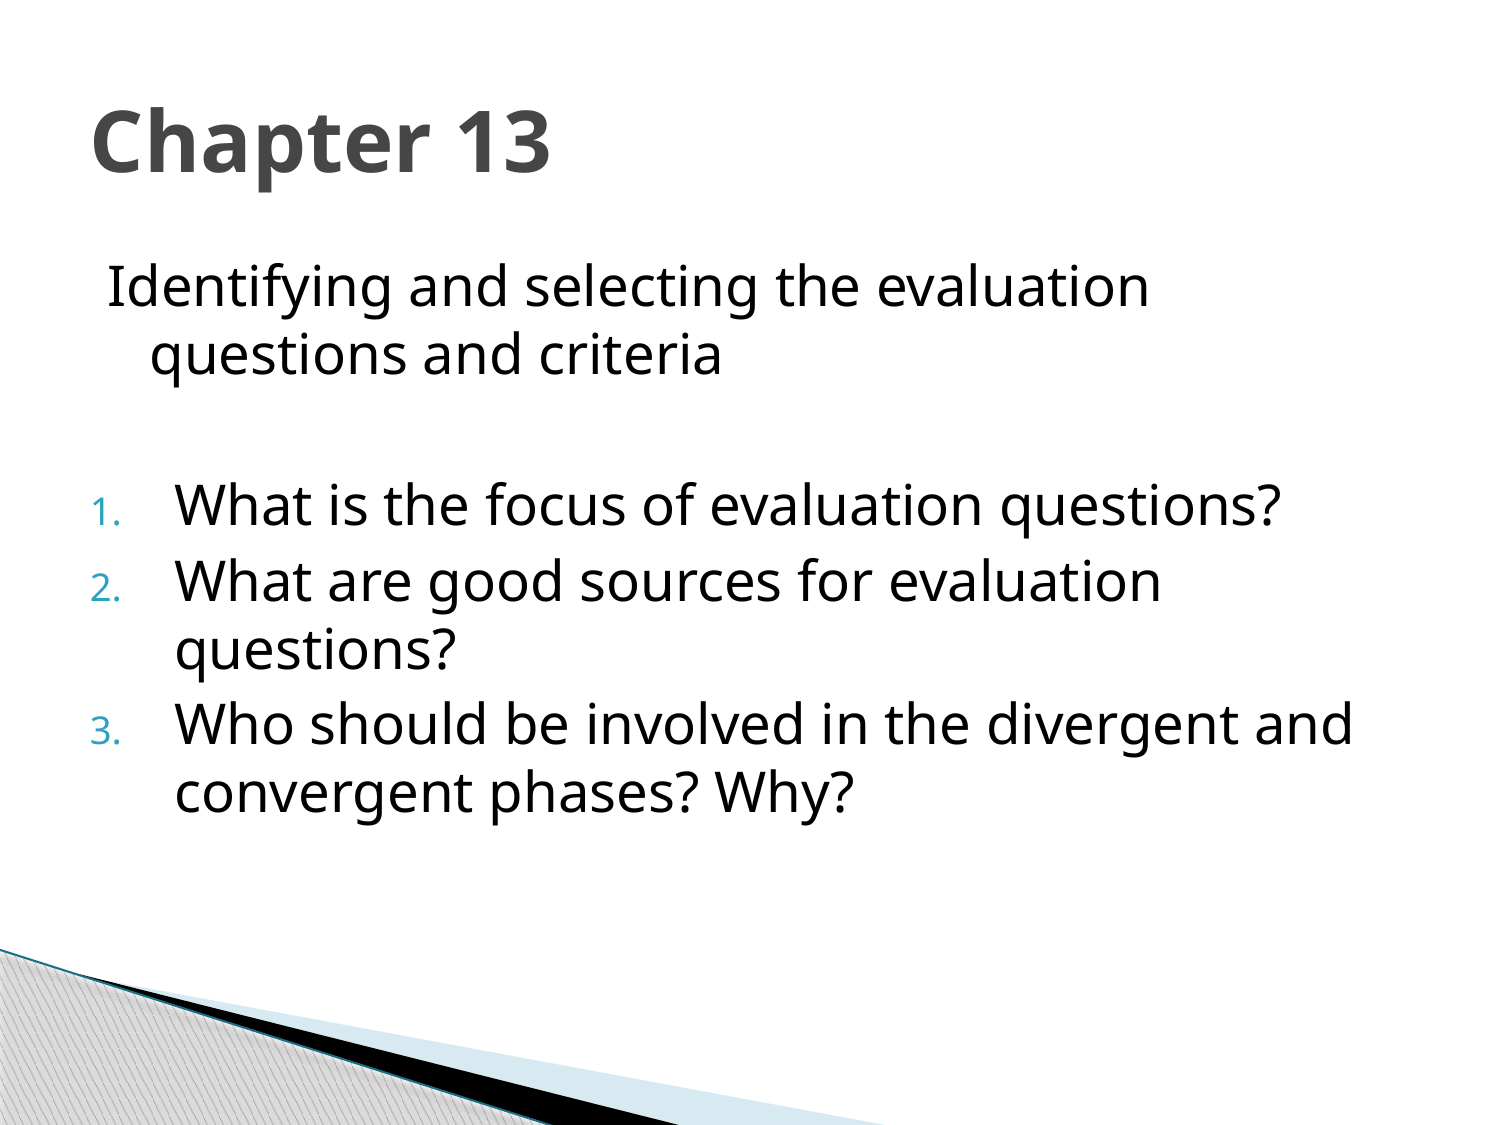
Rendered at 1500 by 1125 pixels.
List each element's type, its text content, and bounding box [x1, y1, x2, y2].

title Chapter 13 [75, 45, 1425, 233]
list Identifying and selecting the evaluation questions and criteria What is the focus of evaluation questions? What are good sources for evaluation questions? Who should be involved in the divergent and convergent phases? Why? [75, 243, 1425, 986]
